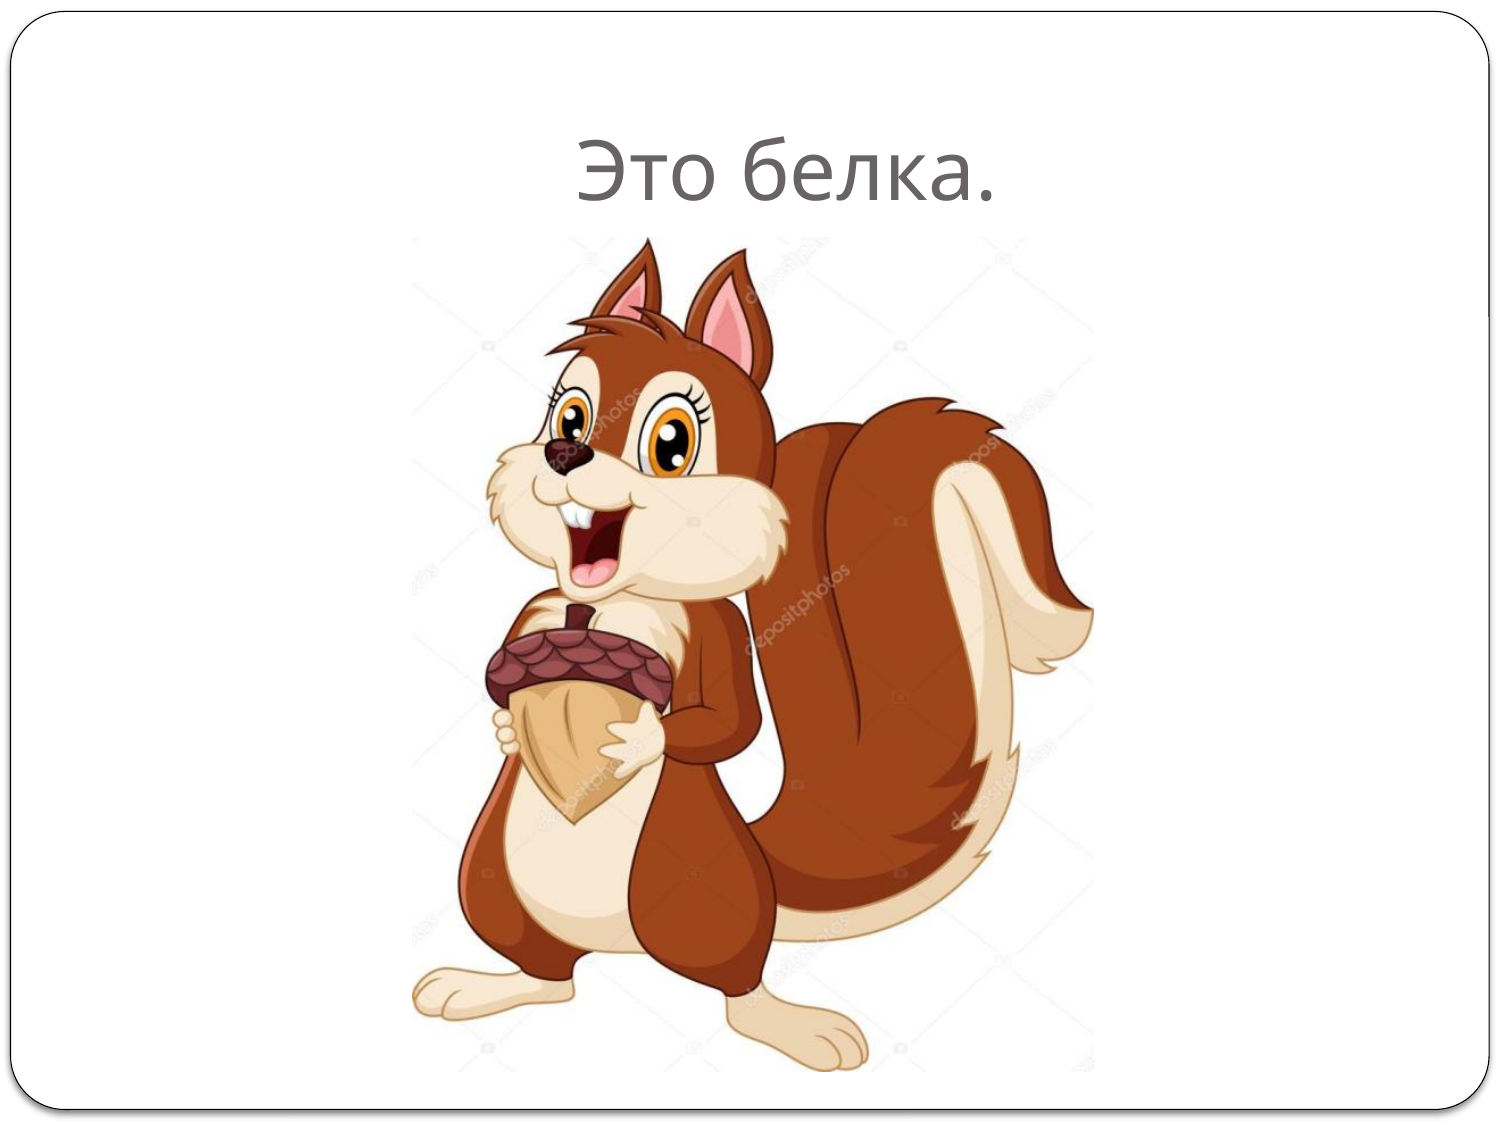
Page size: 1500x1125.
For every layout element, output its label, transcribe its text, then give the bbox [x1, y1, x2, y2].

title Это белка. [150, 45, 1425, 233]
picture [412, 237, 1094, 1073]
